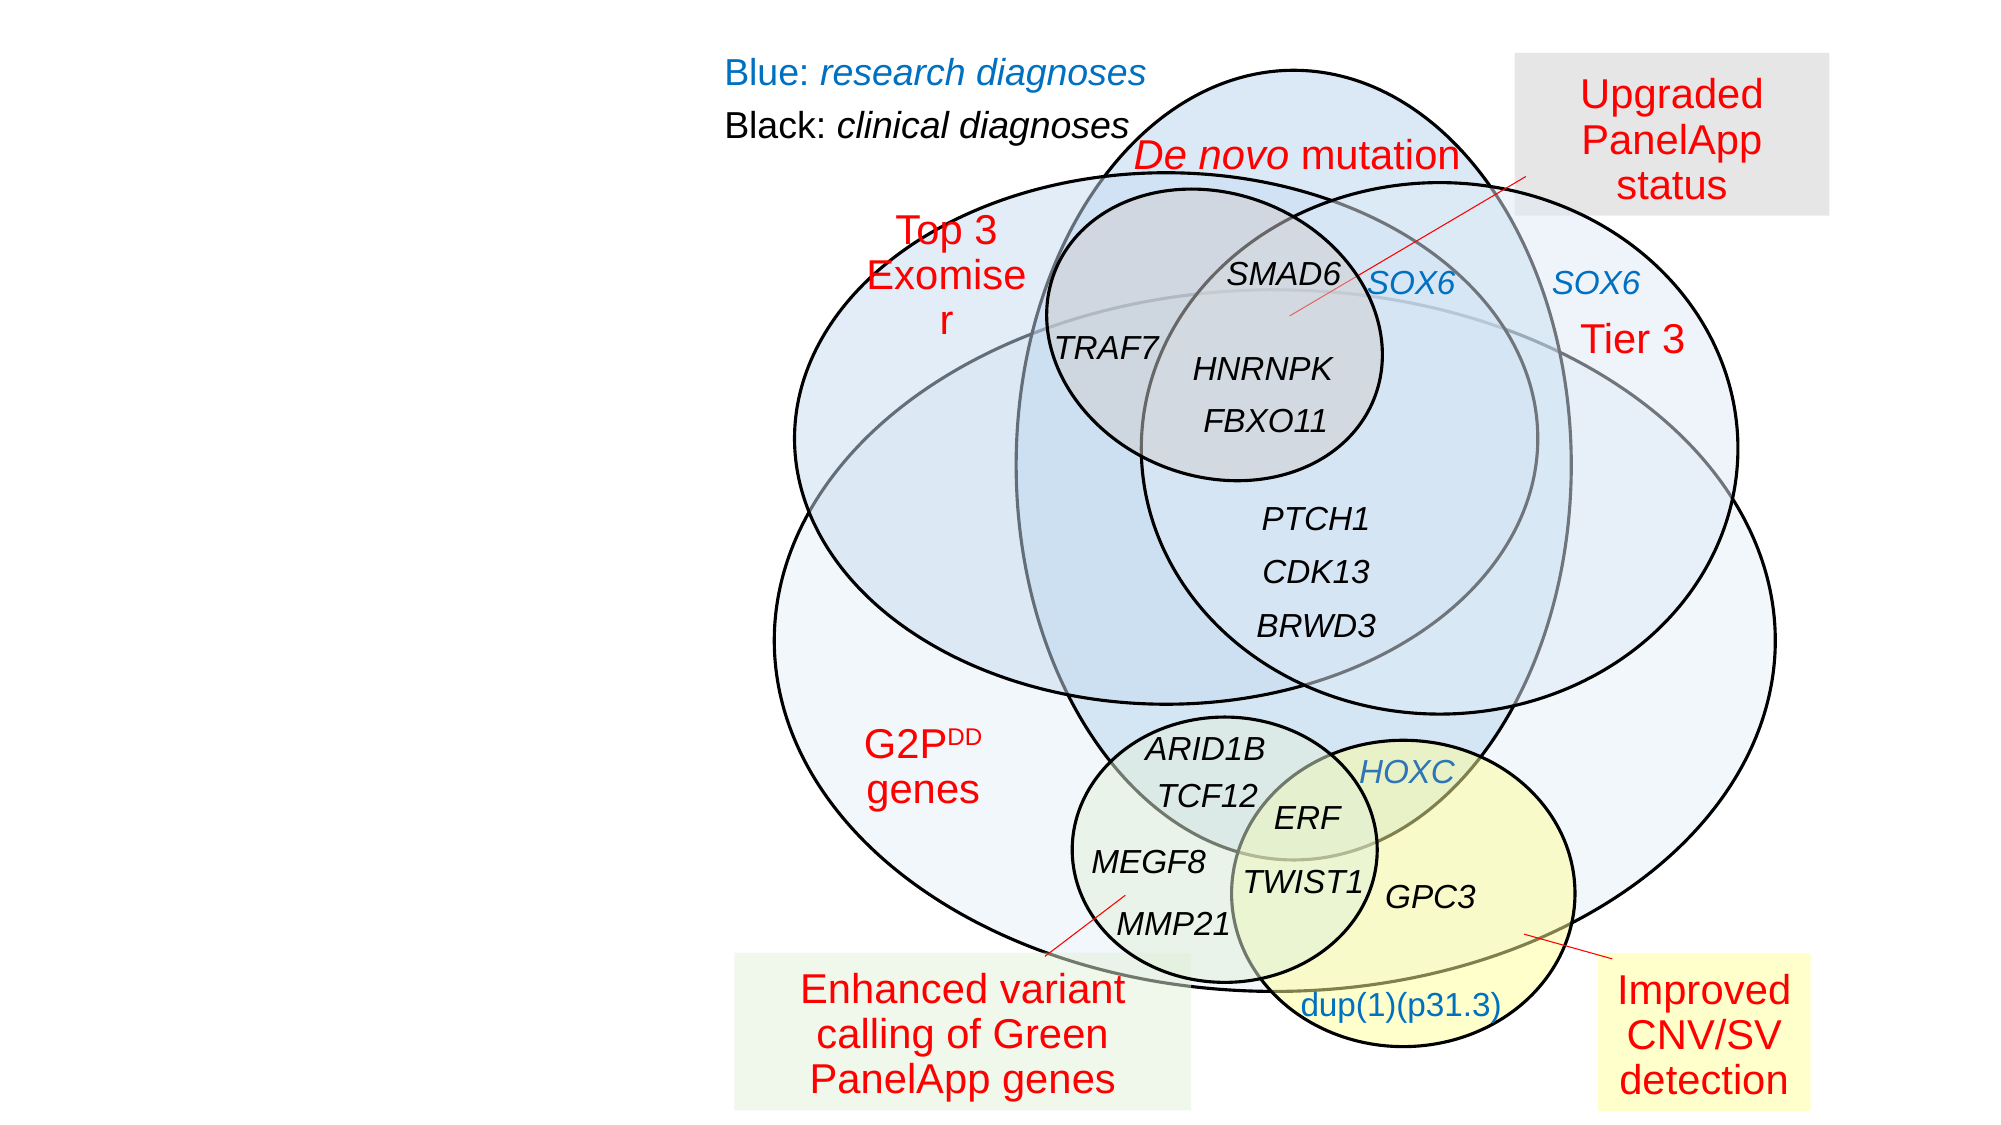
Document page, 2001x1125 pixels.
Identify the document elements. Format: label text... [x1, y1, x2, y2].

text_box ERF [1252, 776, 1363, 845]
text_box BRWD3 [1214, 578, 1418, 653]
text_box [1046, 188, 1289, 299]
text_box Blue: research diagnoses Black: clinical diagnoses [709, 79, 1550, 154]
text_box [843, 820, 1070, 952]
text_box Upgraded PanelApp status [1526, 52, 1830, 216]
text_box Improved CNV/SV detection [1597, 953, 1811, 1111]
text_box [1260, 974, 1283, 1005]
text_box [1484, 499, 1777, 924]
text_box [1247, 687, 1337, 700]
text_box [793, 304, 1303, 700]
text_box De novo mutation [1067, 154, 1528, 187]
text_box De novo mutation [1067, 0, 1528, 79]
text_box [1524, 934, 1613, 959]
text_box FBXO11 [1179, 367, 1353, 448]
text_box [1044, 895, 1126, 957]
text_box MMP21 [1070, 875, 1278, 950]
text_box TRAF7 [1002, 299, 1210, 374]
text_box CDK13 [1242, 545, 1391, 578]
text_box [1067, 696, 1085, 700]
text_box [1344, 702, 1515, 756]
text_box [1077, 776, 1118, 813]
text_box HOXC [1339, 724, 1476, 799]
text_box [1140, 458, 1242, 624]
text_box PTCH1 [1232, 470, 1401, 545]
text_box MEGF8 [1010, 813, 1205, 889]
text_box TWIST1 [1205, 818, 1402, 909]
text_box GPC3 [1342, 848, 1519, 923]
text_box [1247, 309, 1739, 716]
text_box [1526, 192, 1618, 234]
text_box SOX6 [1526, 234, 1675, 309]
text_box HNRNPK [1210, 320, 1349, 367]
text_box [1210, 300, 1384, 435]
text_box Tier 3 [1530, 287, 1735, 371]
text_box [773, 513, 1095, 813]
text_box SMAD6 [1190, 225, 1289, 300]
text_box [1059, 374, 1339, 482]
text_box dup(1)(p31.3) [1283, 957, 1519, 1032]
text_box [1049, 181, 1289, 282]
text_box [1363, 799, 1374, 818]
text_box [1126, 909, 1354, 984]
text_box ARID1B [1067, 700, 1344, 776]
text_box G2PDD genes [816, 699, 1030, 820]
text_box [1318, 753, 1577, 1008]
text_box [1289, 176, 1526, 316]
text_box [1327, 1032, 1480, 1048]
title Top 3 Exomiser [844, 181, 1049, 352]
text_box TCF12 [1118, 776, 1252, 823]
text_box Enhanced variant calling of Green PanelApp genes [734, 952, 1192, 1111]
text_box [1192, 981, 1270, 993]
